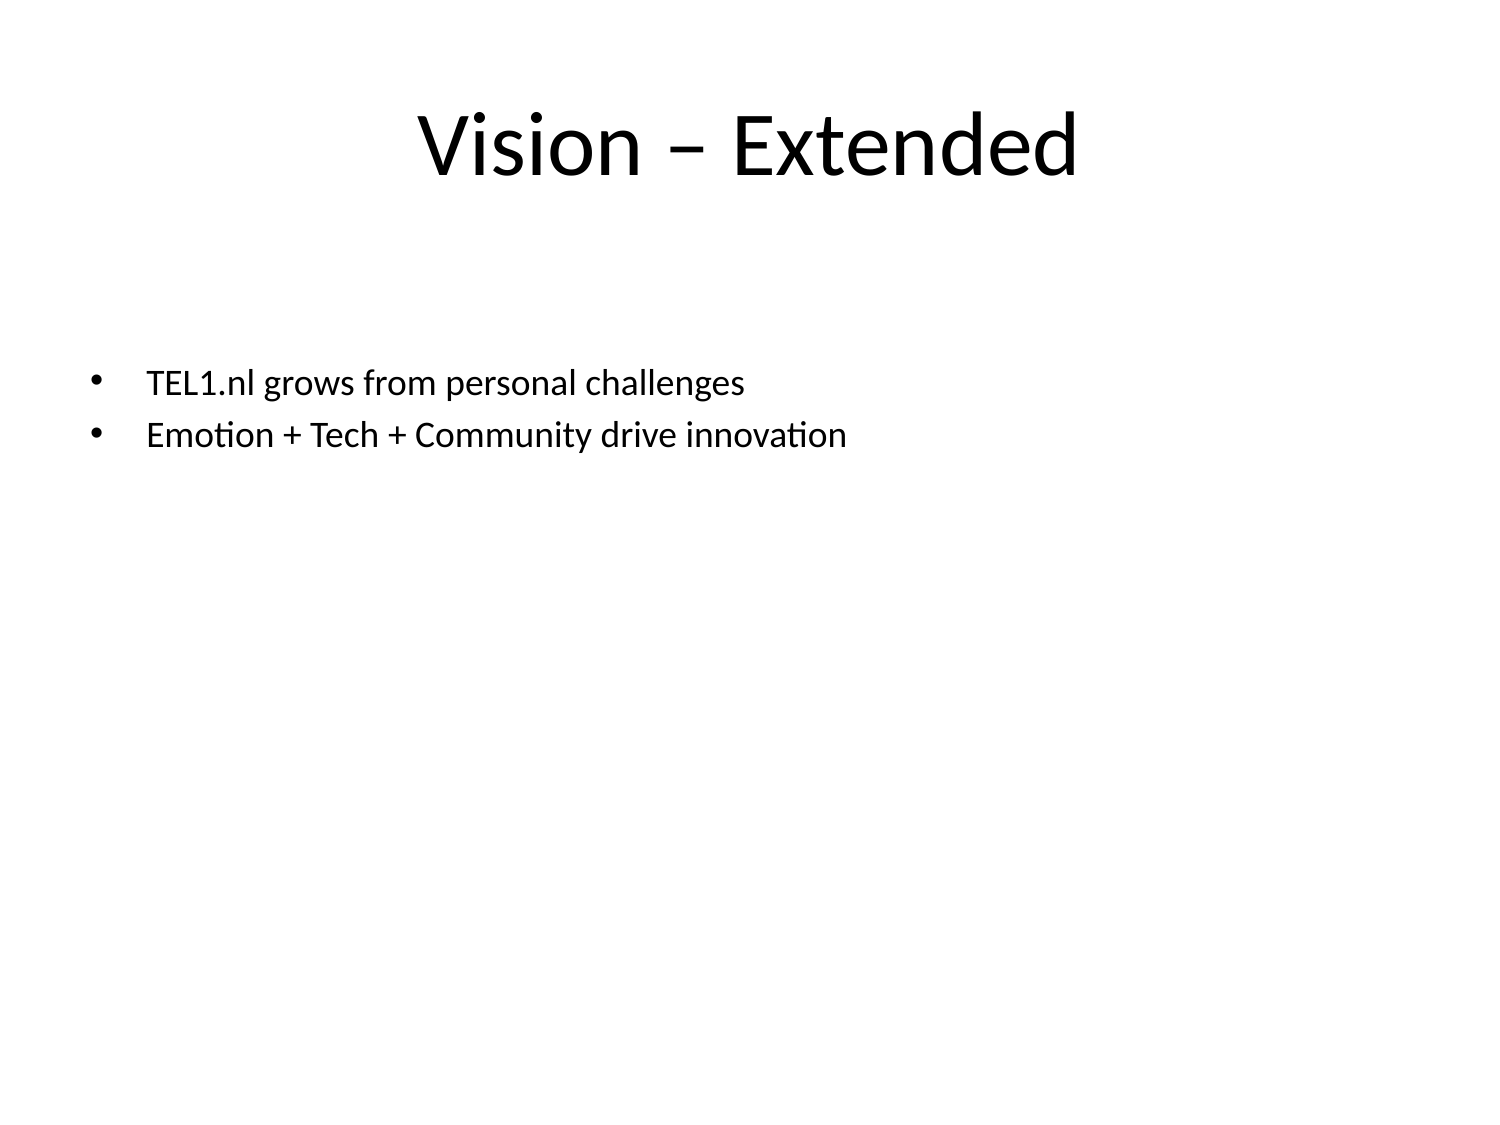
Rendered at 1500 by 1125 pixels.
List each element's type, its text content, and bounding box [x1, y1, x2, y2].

title Vision – Extended [75, 45, 1425, 233]
list TEL1.nl grows from personal challenges Emotion + Tech + Community drive innovation [75, 262, 1425, 1005]
